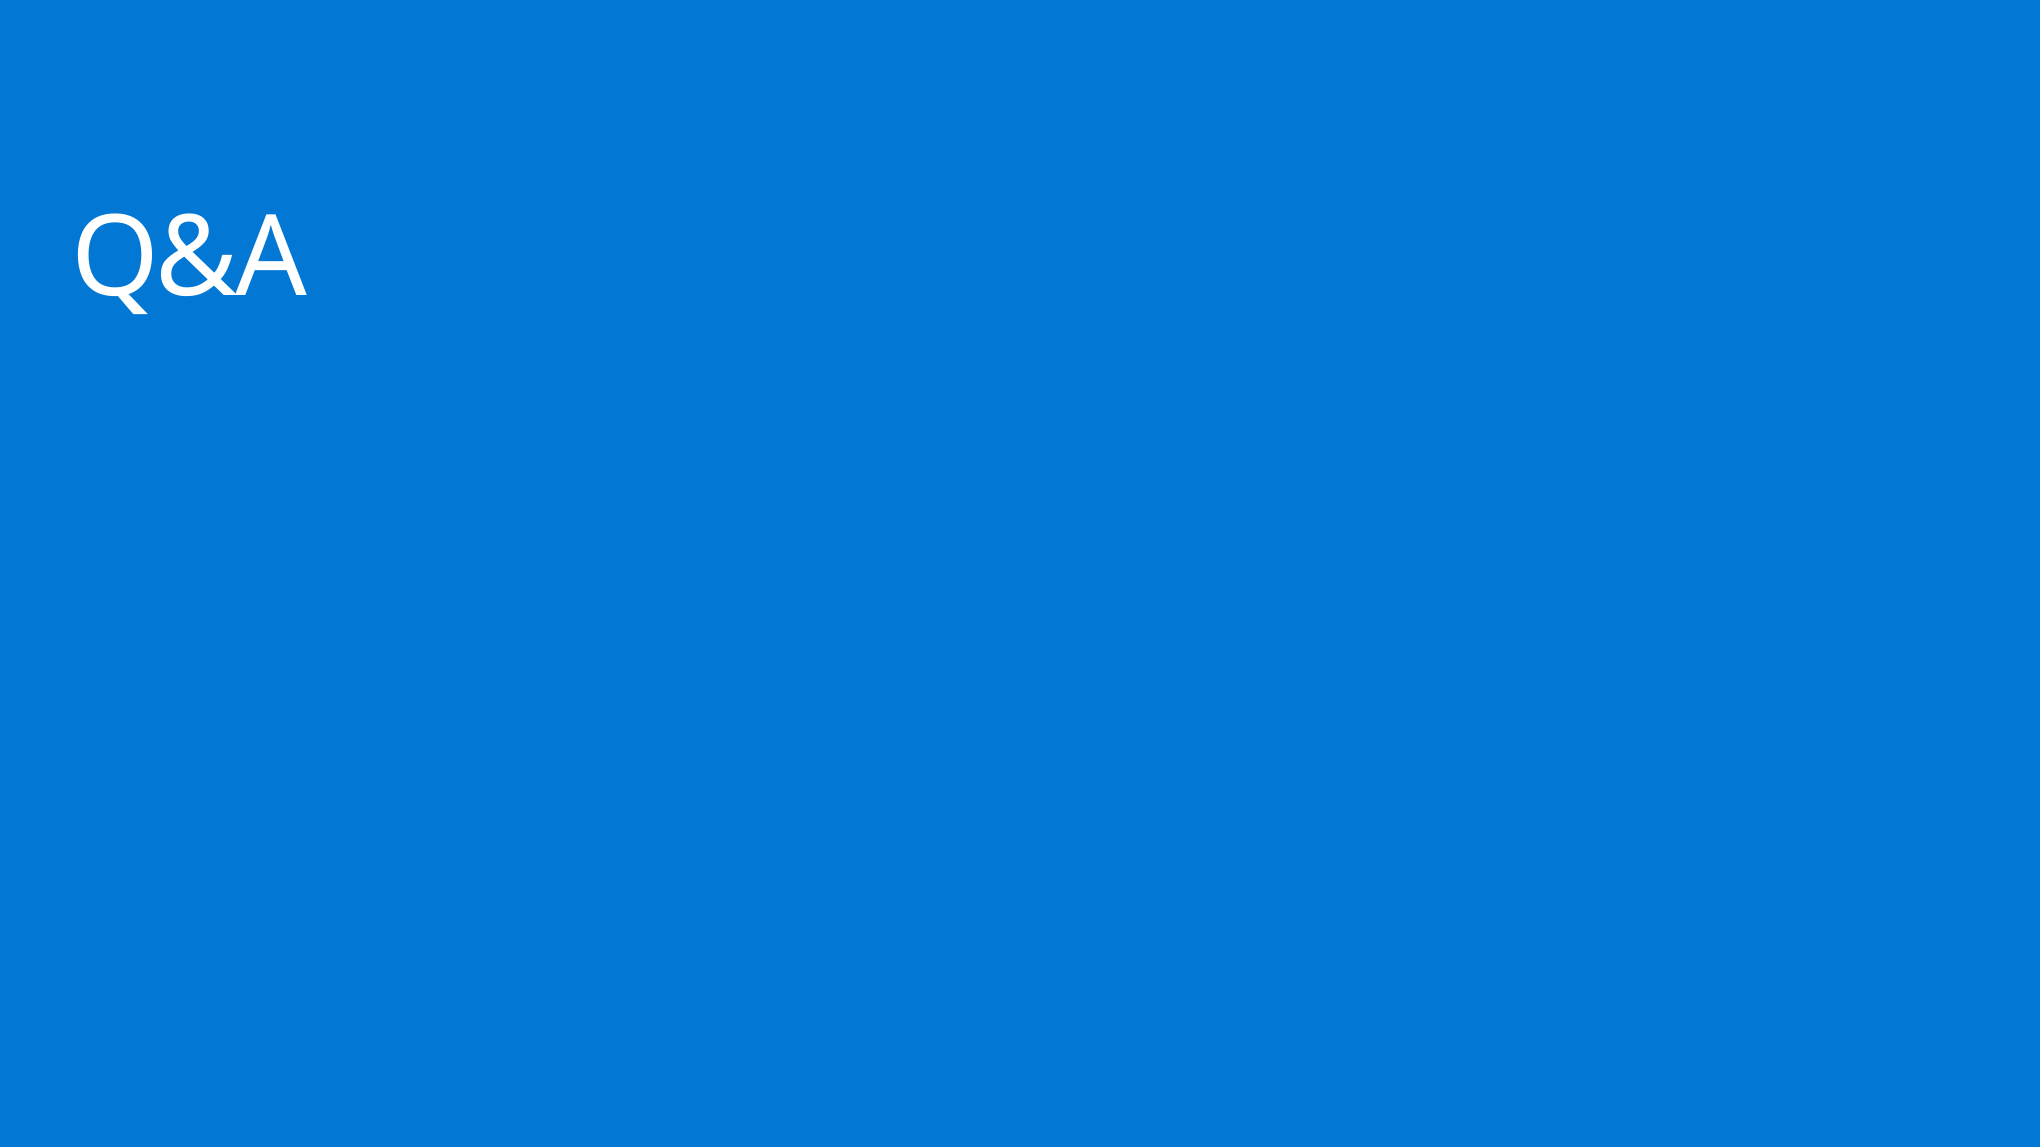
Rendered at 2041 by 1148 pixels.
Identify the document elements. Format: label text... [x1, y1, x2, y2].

title Q&A [71, 198, 1323, 790]
